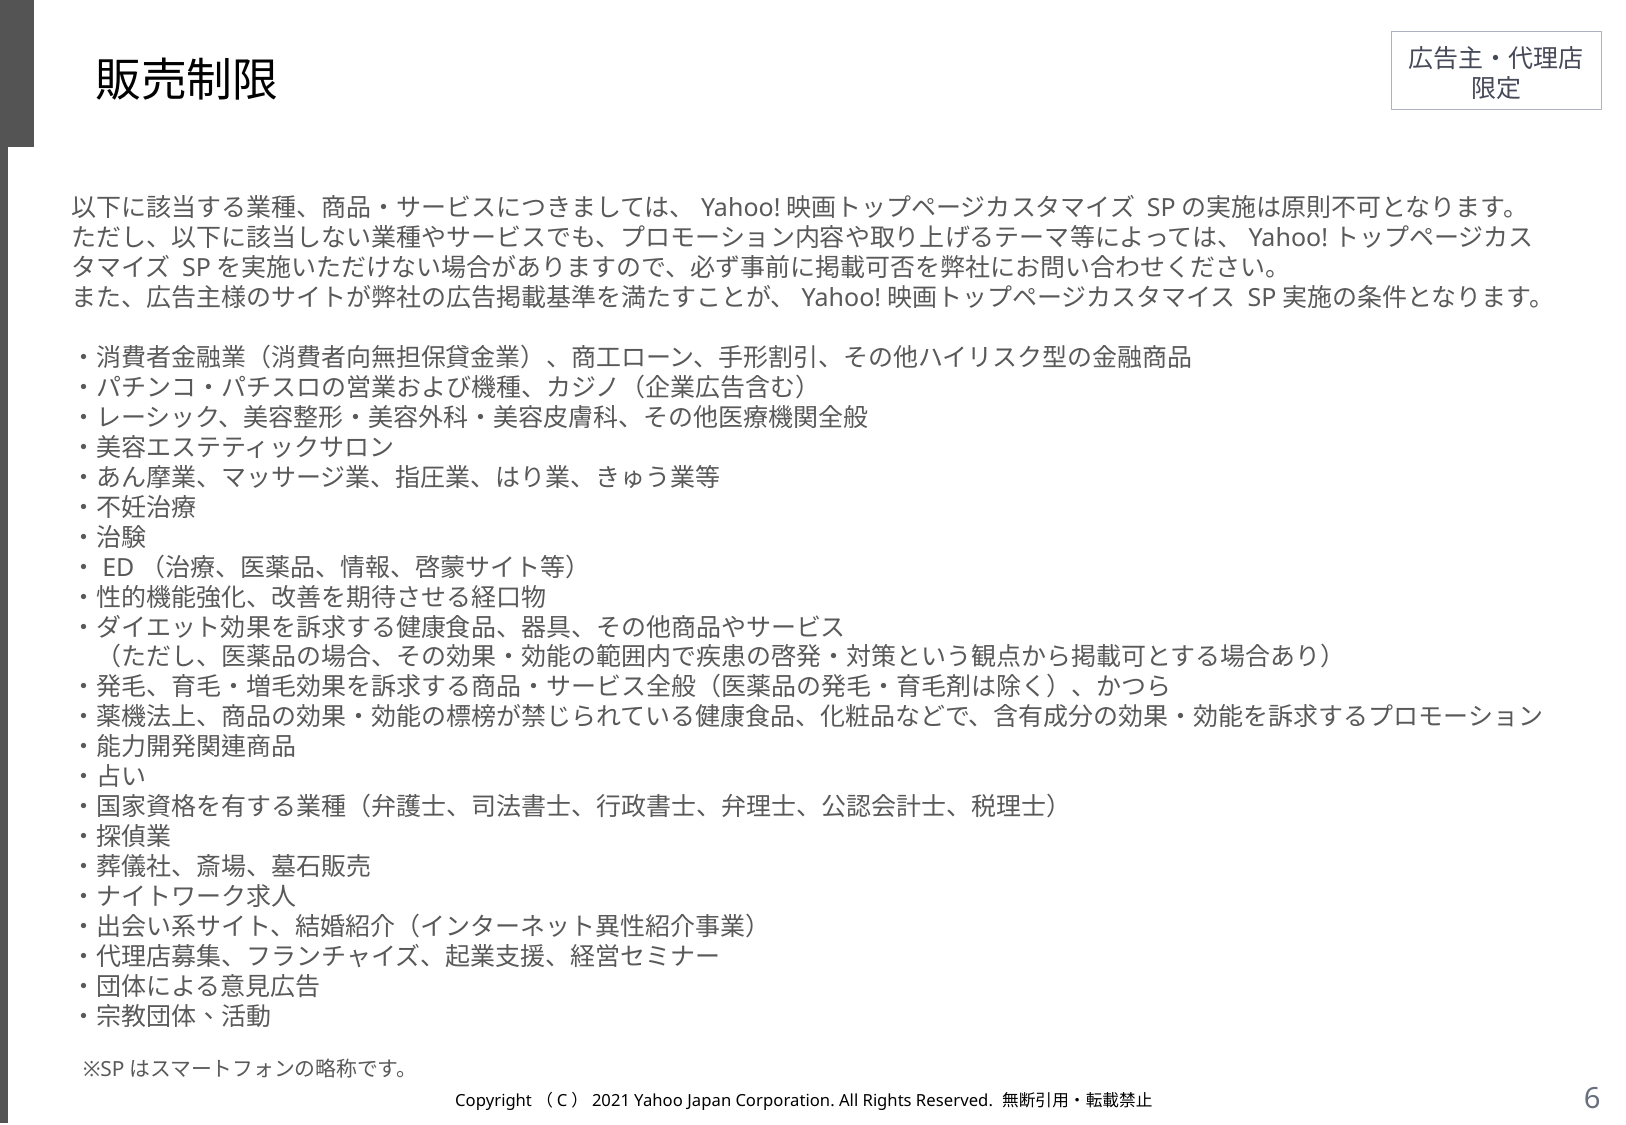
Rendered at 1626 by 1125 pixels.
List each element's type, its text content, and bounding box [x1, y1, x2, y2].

text_box ※SPはスマートフォンの略称です。 [68, 1047, 777, 1088]
title 販売制限 [80, 42, 1392, 114]
footer Copyright（C）2021 Yahoo Japan Corporation. All Rights Reserved. 無断引用・転載禁止 [440, 1082, 1185, 1118]
text_box 以下に該当する業種、商品・サービスにつきましては、Yahoo!映画トップページカスタマイズ SPの実施は原則不可となります。 ただし、以下に該当しない業種やサービスでも、プロモーション内容や取り上げるテーマ等によっては、Yahoo!トップページカスタマイズ SPを実施いただけない場合がありますので、必ず事前に掲載可否を弊社にお問い合わせください。 また、広告主様のサイトが弊社の広告掲載基準を満たすことが、Yahoo!映画トップページカスタマイス SP実施の条件となります。 ・消費者金融業（消費者向無担保貸金業）、商工ローン、手形割引、その他ハイリスク型の金融商品 ・パチンコ・パチスロの営業および機種、カジノ（企業広告含む） ・レーシック、美容整形・美容外科・美容皮膚科、その他医療機関全般 ・美容エステティックサロン ・あん摩業、マッサージ業、指圧業、はり業、きゅう業等 ・不妊治療 ・治験 ・ED（治療、医薬品、情報、啓蒙サイト等） ・性的機能強化、改善を期待させる経口物 ・ダイエット効果を訴求する健康食品、器具、その他商品やサービス （ただし、医薬品の場合、その効果・効能の範囲内で疾患の啓発・対策という観点から掲載可とする場合あり） ・発毛、育毛・増毛効果を訴求する商品・サービス全般（医薬品の発毛・育毛剤は除く）、かつら ・薬機法上、商品の効果・効能の標榜が禁じられている健康食品、化粧品などで、含有成分の効果・効能を訴求するプロモーション ・能力開発関連商品 ・占い ・国家資格を有する業種（弁護士、司法書士、行政書士、弁理士、公認会計士、税理士） ・探偵業 ・葬儀社、斎場、墓石販売 ・ナイトワーク求人 ・出会い系サイト、結婚紹介（インターネット異性紹介事業） ・代理店募集、フランチャイズ、起業支援、経営セミナー ・団体による意見広告 ・宗教団体、活動 [56, 184, 1569, 1038]
